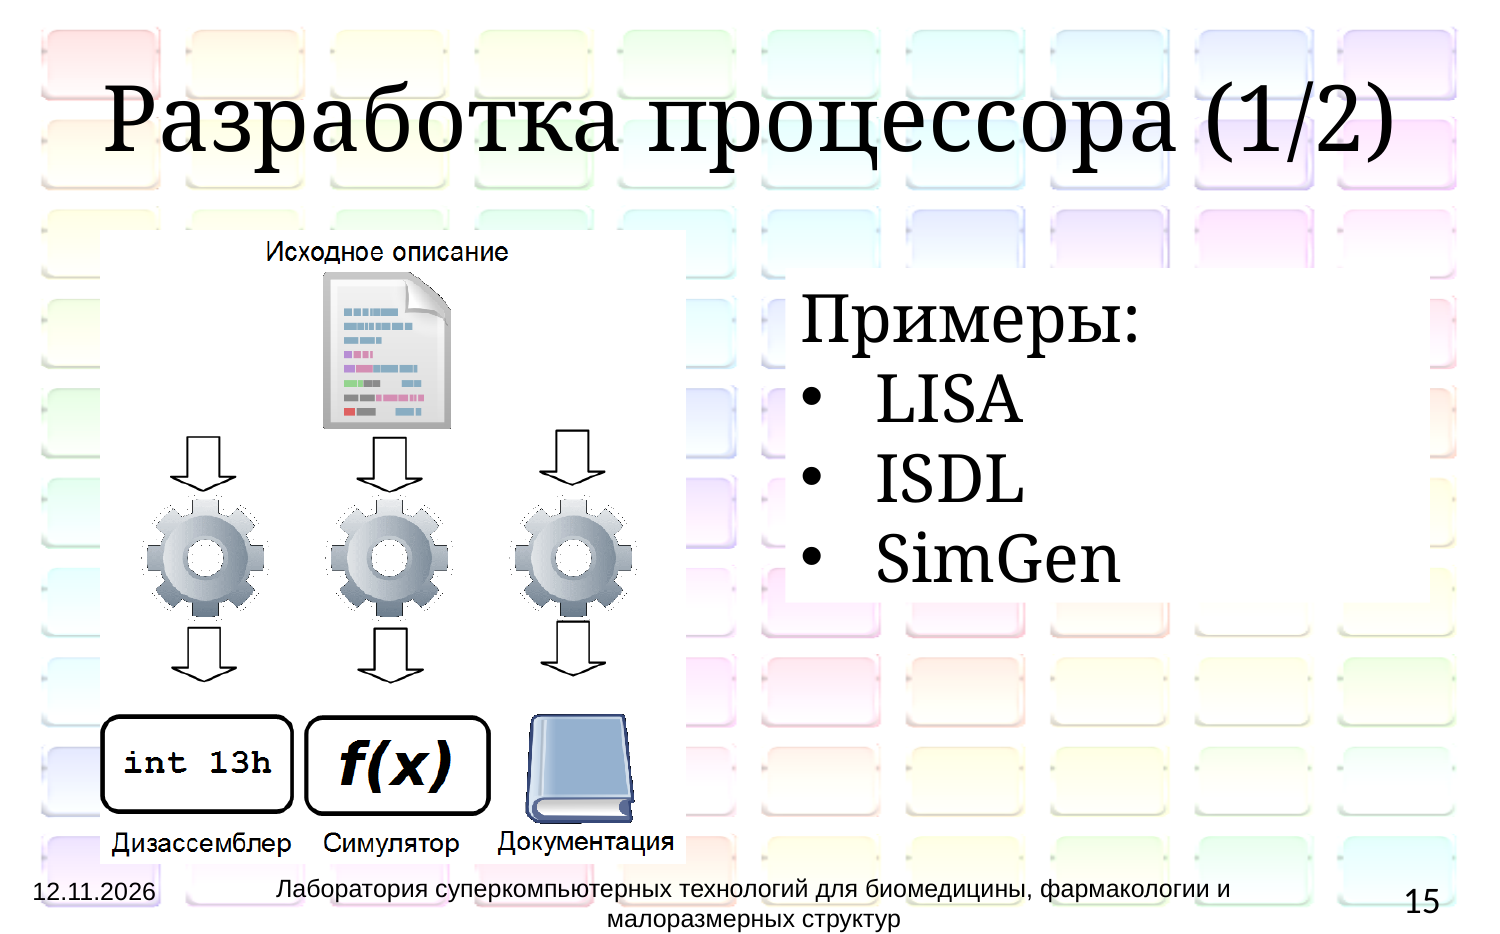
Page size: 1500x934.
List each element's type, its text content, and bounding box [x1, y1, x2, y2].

text_box 06.12.2012 [17, 868, 183, 918]
text_box Примеры: LISA ISDL SimGen [783, 266, 1432, 605]
text_box Лаборатория суперкомпьютерных технологий для биомедицины, фармакологии и малоразмерных структур [171, 864, 1338, 915]
text_box 15 [1387, 868, 1473, 918]
picture [0, 0, 1500, 934]
title Разработка процессора (1/2) [75, 37, 1425, 193]
